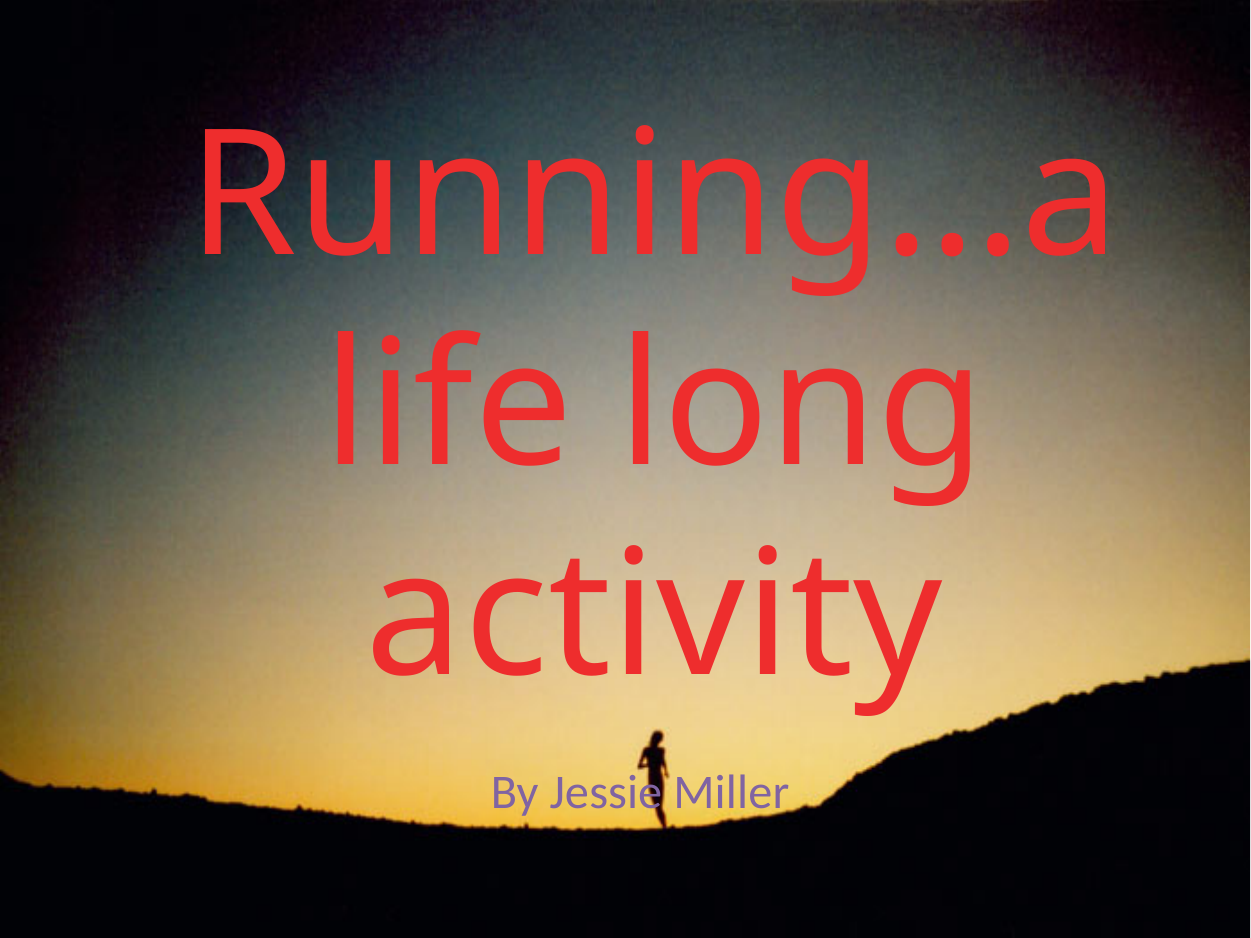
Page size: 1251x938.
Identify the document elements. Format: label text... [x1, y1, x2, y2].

picture [0, 0, 1251, 938]
text_box By Jessie Miller [203, 707, 1079, 826]
text_box Running…a life long activity [123, 72, 1186, 717]
